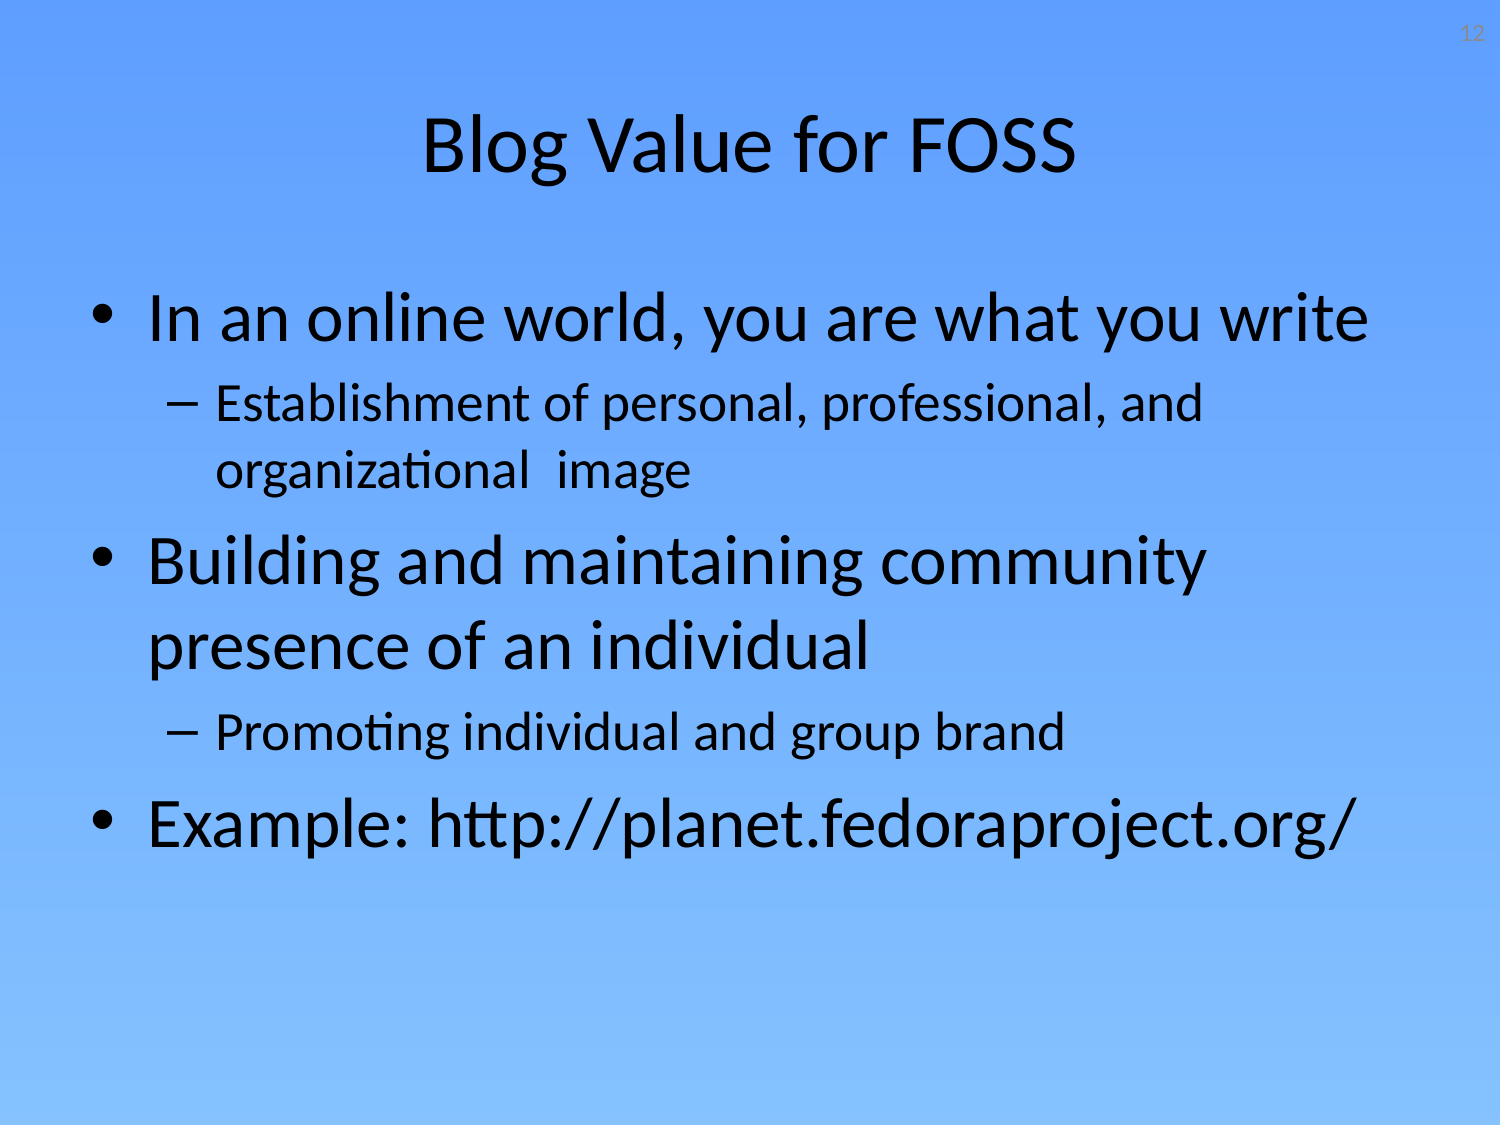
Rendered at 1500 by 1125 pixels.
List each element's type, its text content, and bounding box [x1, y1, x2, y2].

title Blog Value for FOSS [74, 44, 1426, 233]
list In an online world, you are what you write Establishment of personal, professional, and organizational image Building and maintaining community presence of an individual Promoting individual and group brand Example: http://planet.fedoraproject.org/ [74, 262, 1426, 1006]
slide_number 12 [1400, 0, 1500, 63]
